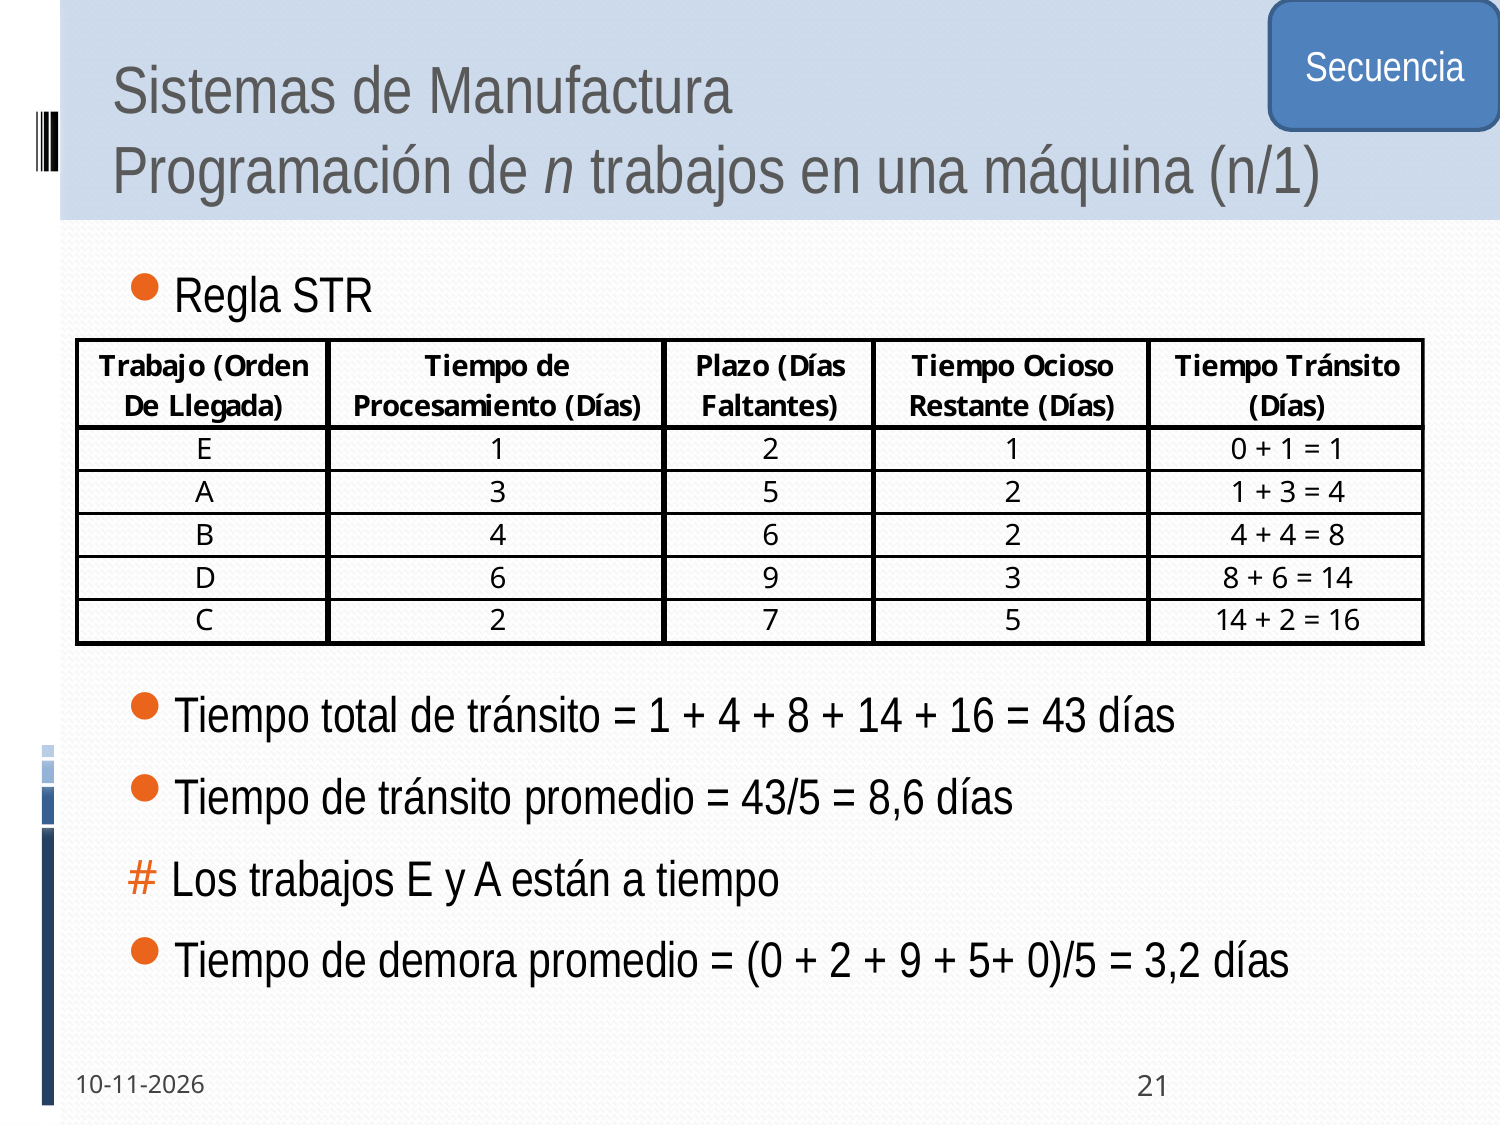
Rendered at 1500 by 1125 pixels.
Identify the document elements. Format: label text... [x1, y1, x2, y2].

text_box [111, 340, 1431, 657]
picture [74, 337, 1426, 646]
title Sistemas de Manufactura Programación de n trabajos en una máquina (n/1) [111, 18, 1436, 207]
text_box Secuencia [1267, 0, 1500, 132]
slide_number 21 [1045, 1046, 1171, 1107]
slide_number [75, 1042, 243, 1103]
list Regla STR Tiempo total de tránsito = 1 + 4 + 8 + 14 + 16 = 43 días Tiempo de tránsito promedio = 43/5 = 8,6 días Los trabajos E y A están a tiempo Tiempo de demora promedio = (0 + 2 + 9 + 5+ 0)/5 = 3,2 días [111, 255, 1436, 1038]
